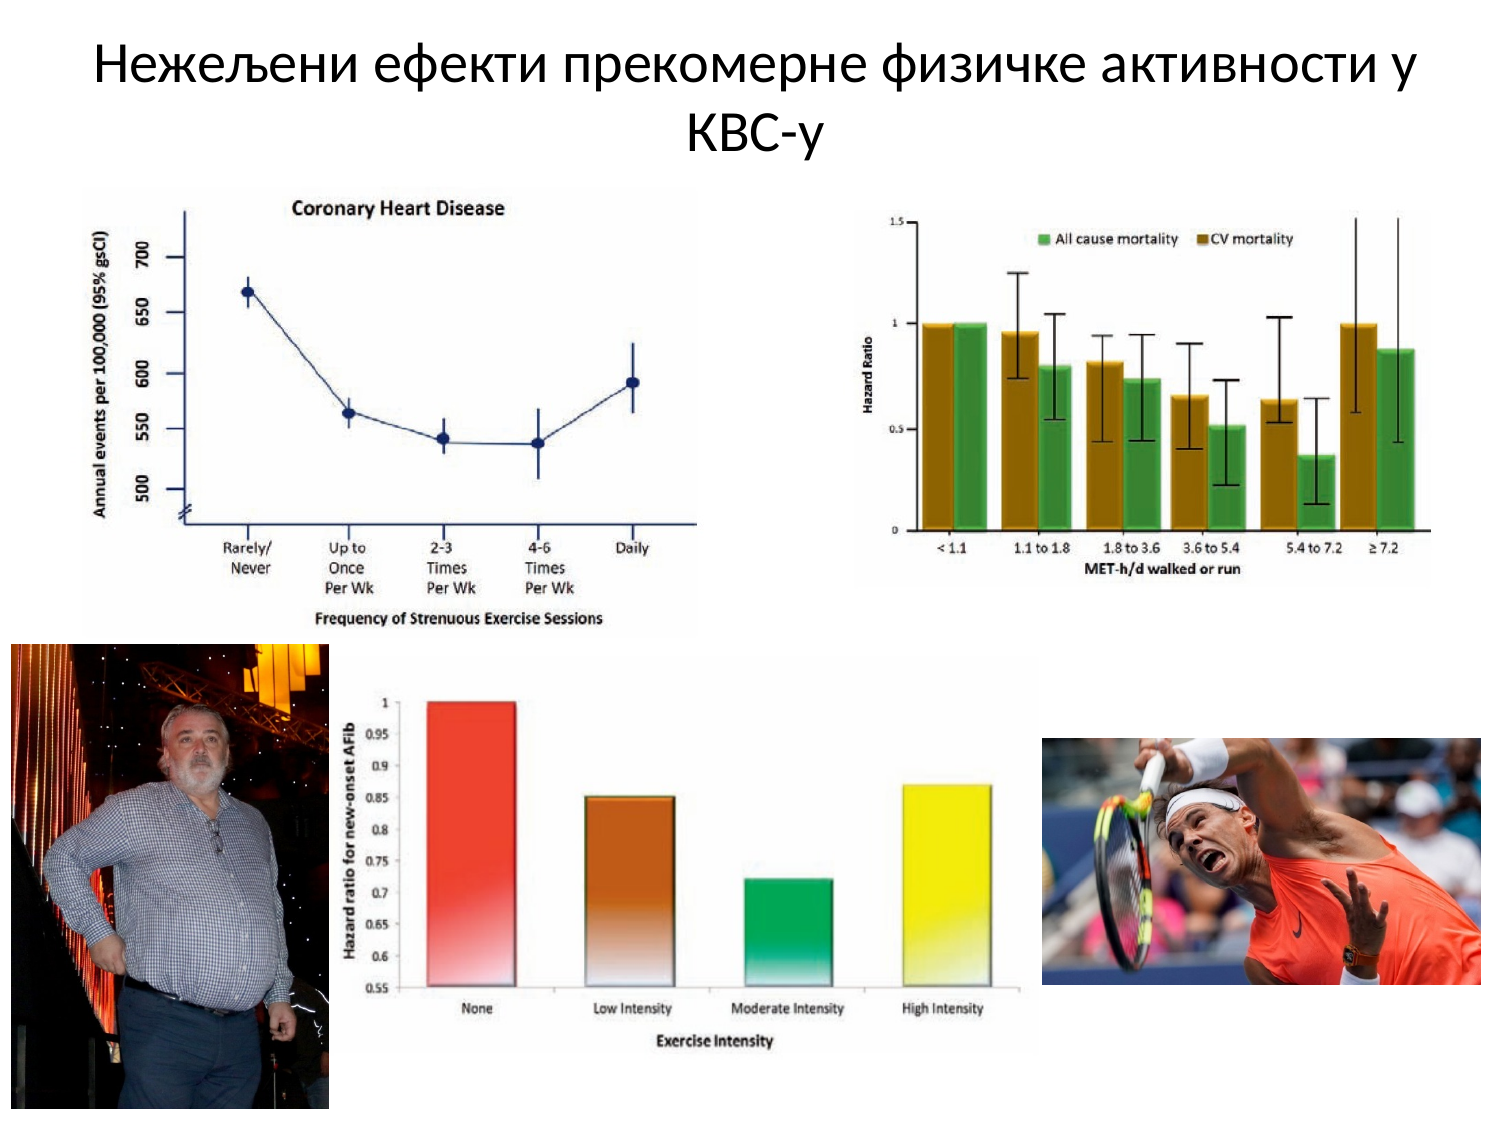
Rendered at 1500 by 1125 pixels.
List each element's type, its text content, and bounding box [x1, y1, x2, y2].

picture [843, 198, 1441, 598]
picture [11, 175, 1481, 1110]
title Нежељени ефекти прекомерне физичке активности у КВС-у [46, 0, 1465, 188]
